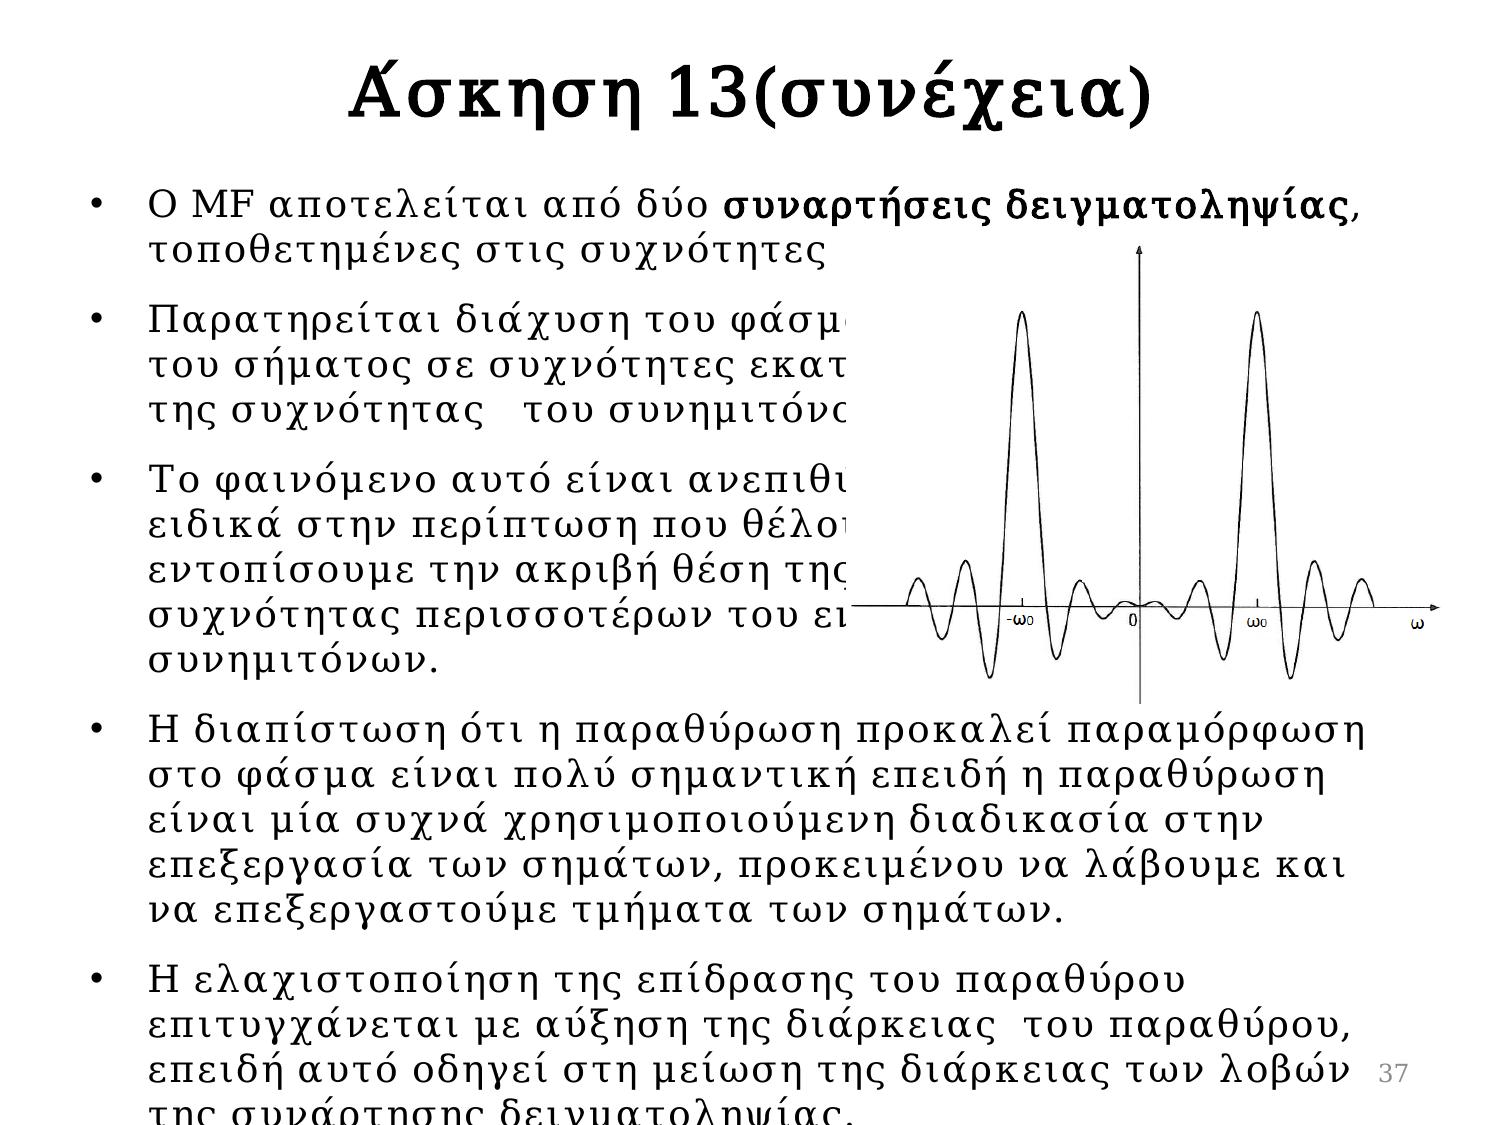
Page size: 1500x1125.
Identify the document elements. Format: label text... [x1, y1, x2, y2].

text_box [846, 234, 1448, 705]
title Άσκηση 13(συνέχεια) [75, 19, 1425, 159]
slide_number 37 [1222, 1042, 1425, 1103]
